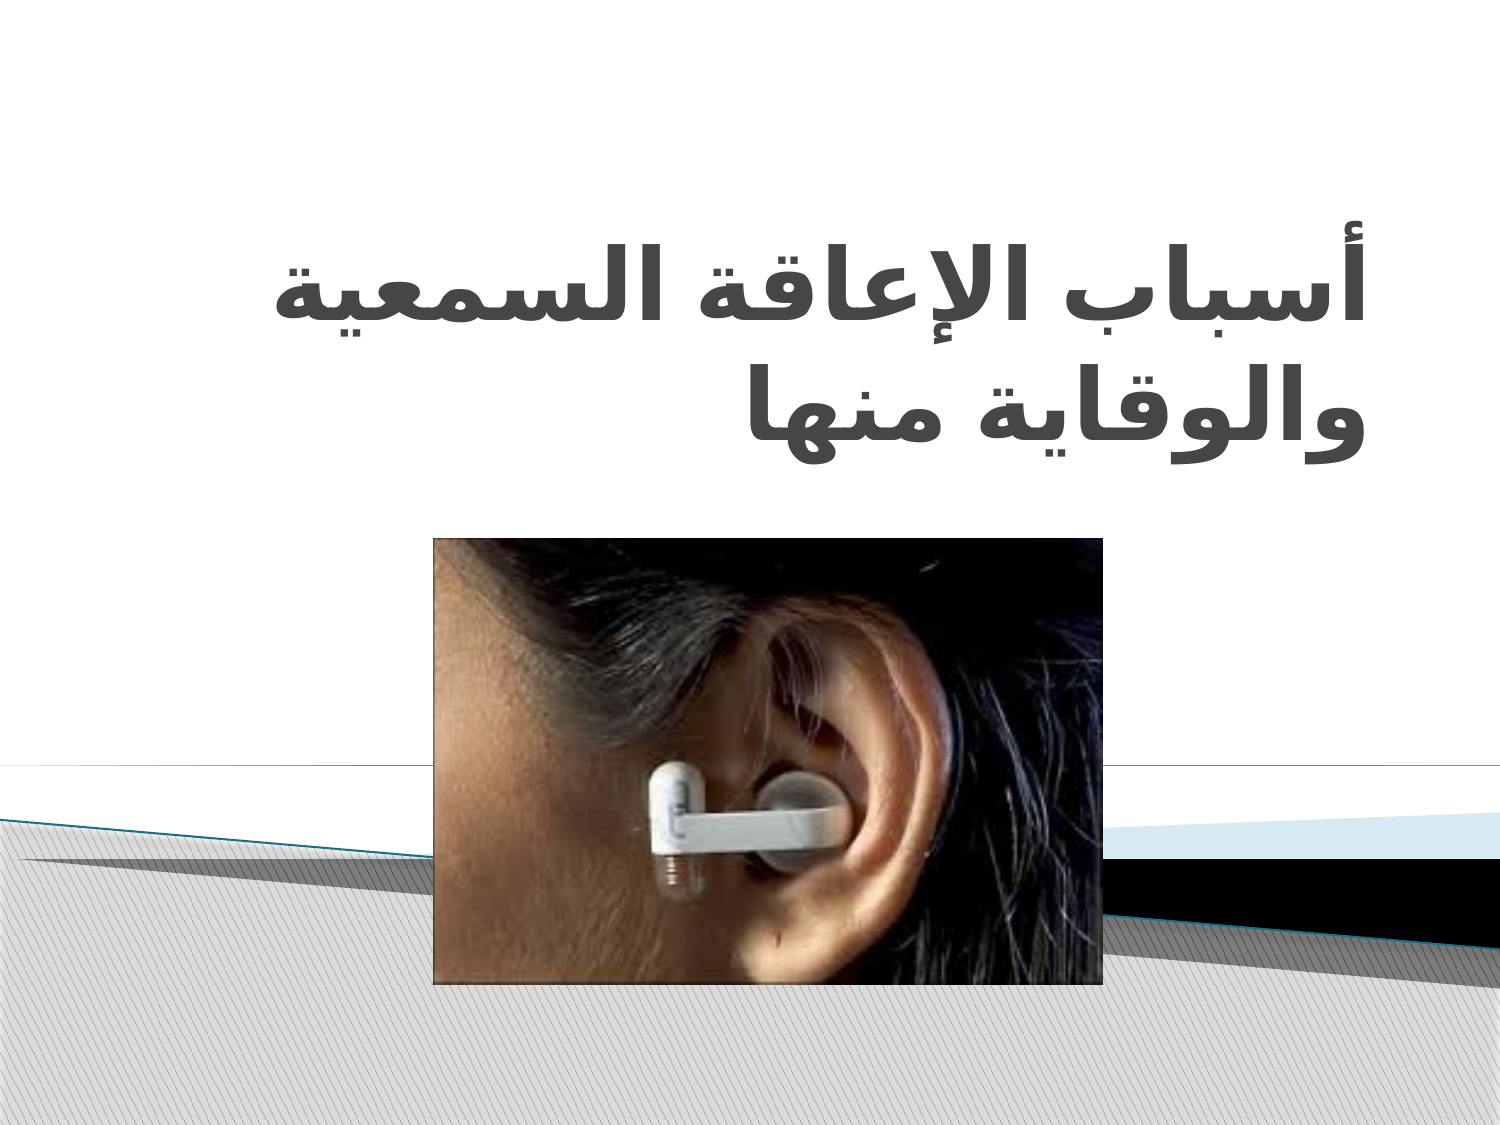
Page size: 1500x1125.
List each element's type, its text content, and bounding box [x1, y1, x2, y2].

picture [5, 538, 1500, 989]
title أسباب الإعاقة السمعية والوقاية منها [112, 287, 1388, 588]
